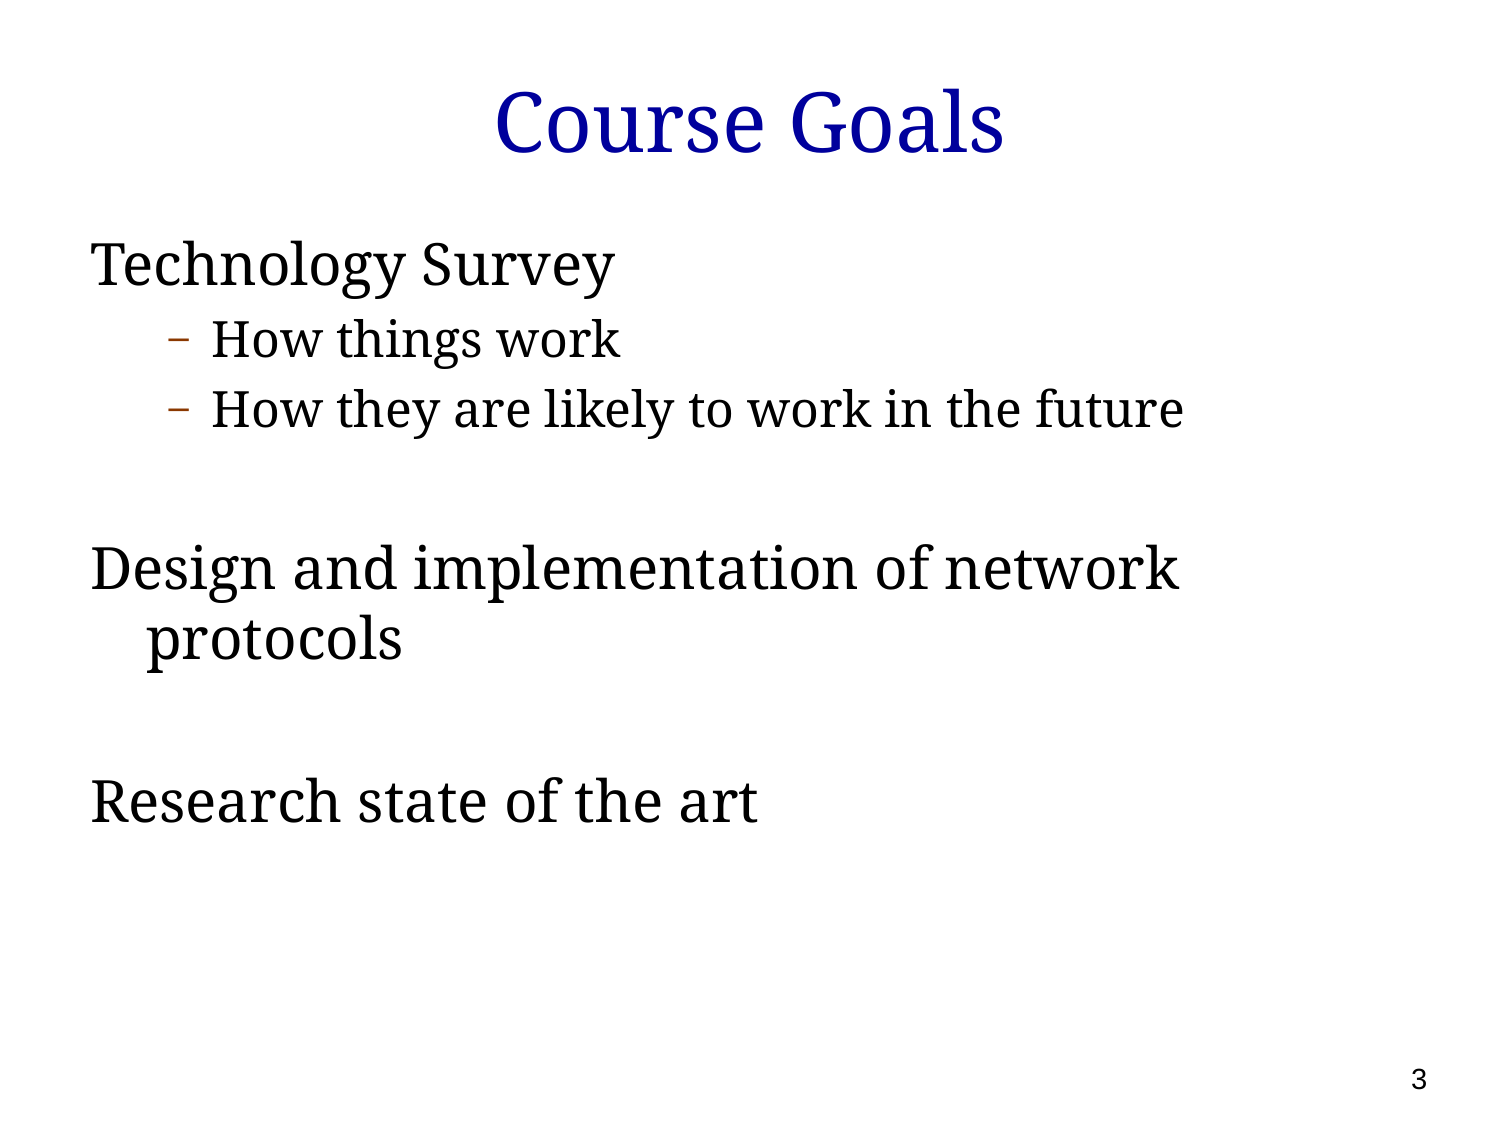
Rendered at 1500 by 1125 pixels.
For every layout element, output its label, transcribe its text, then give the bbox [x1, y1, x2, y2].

list Technology Survey How things work How they are likely to work in the future Design and implementation of network protocols Research state of the art [74, 219, 1426, 963]
title Course Goals [74, 47, 1426, 191]
slide_number 3 [1092, 1024, 1443, 1103]
